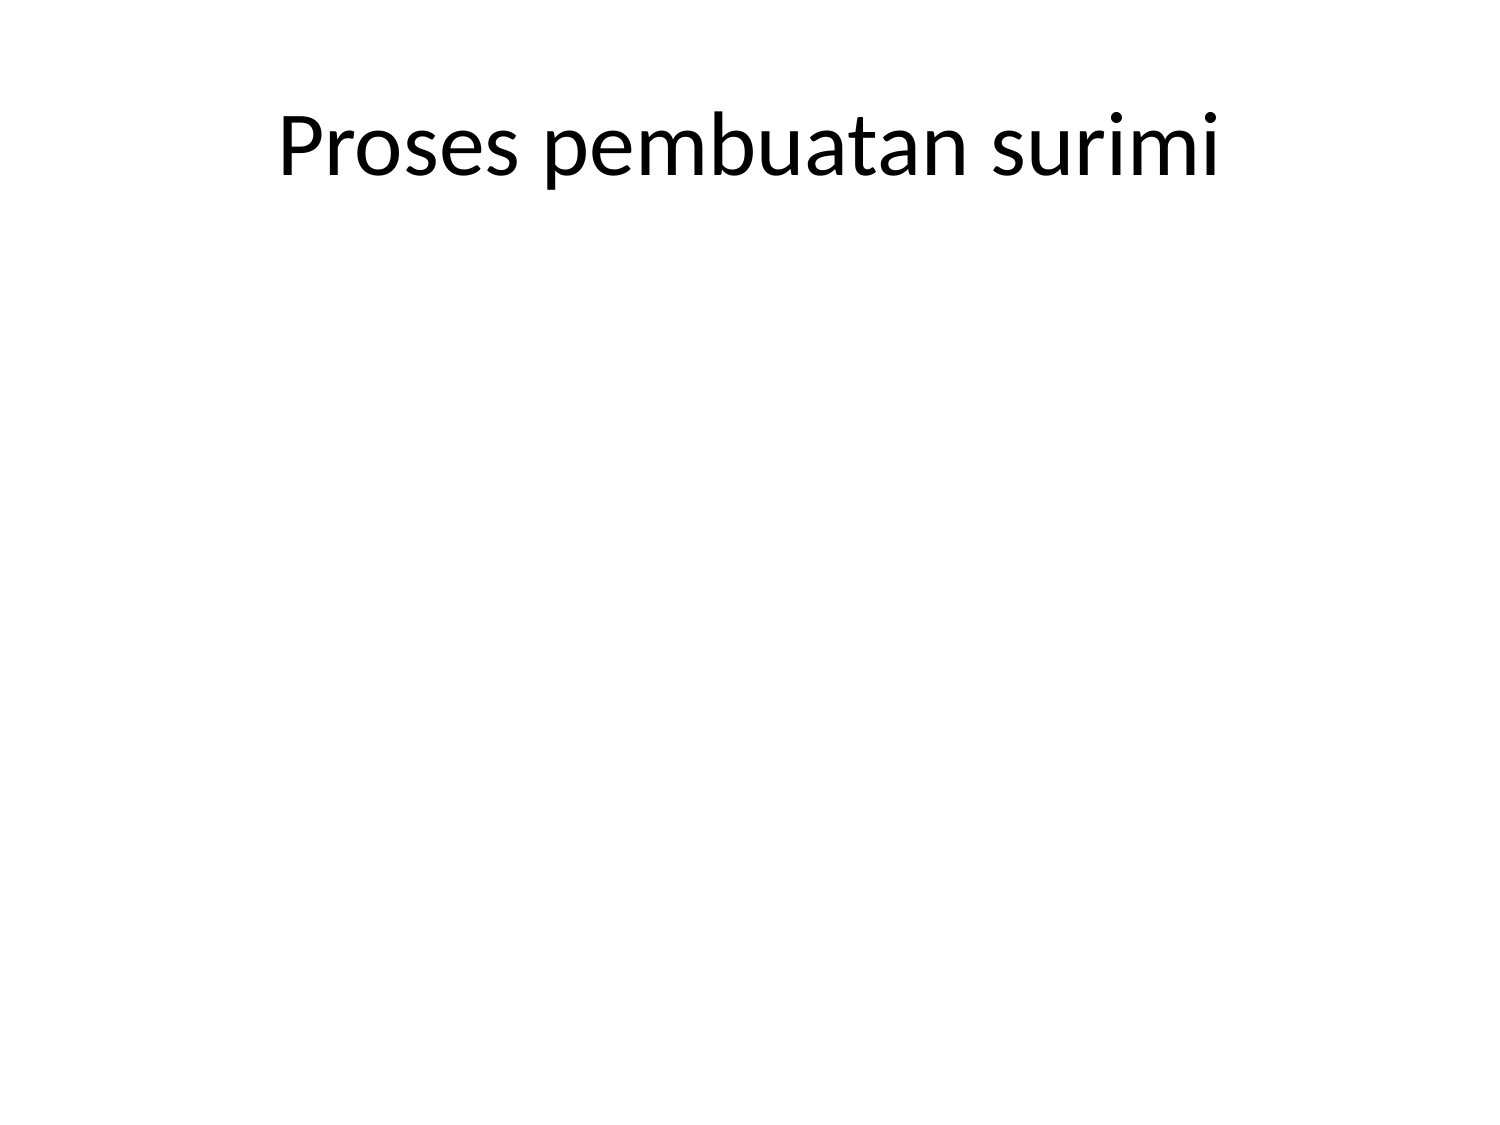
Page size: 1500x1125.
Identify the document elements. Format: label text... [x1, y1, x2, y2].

title Proses pembuatan surimi [75, 45, 1425, 233]
